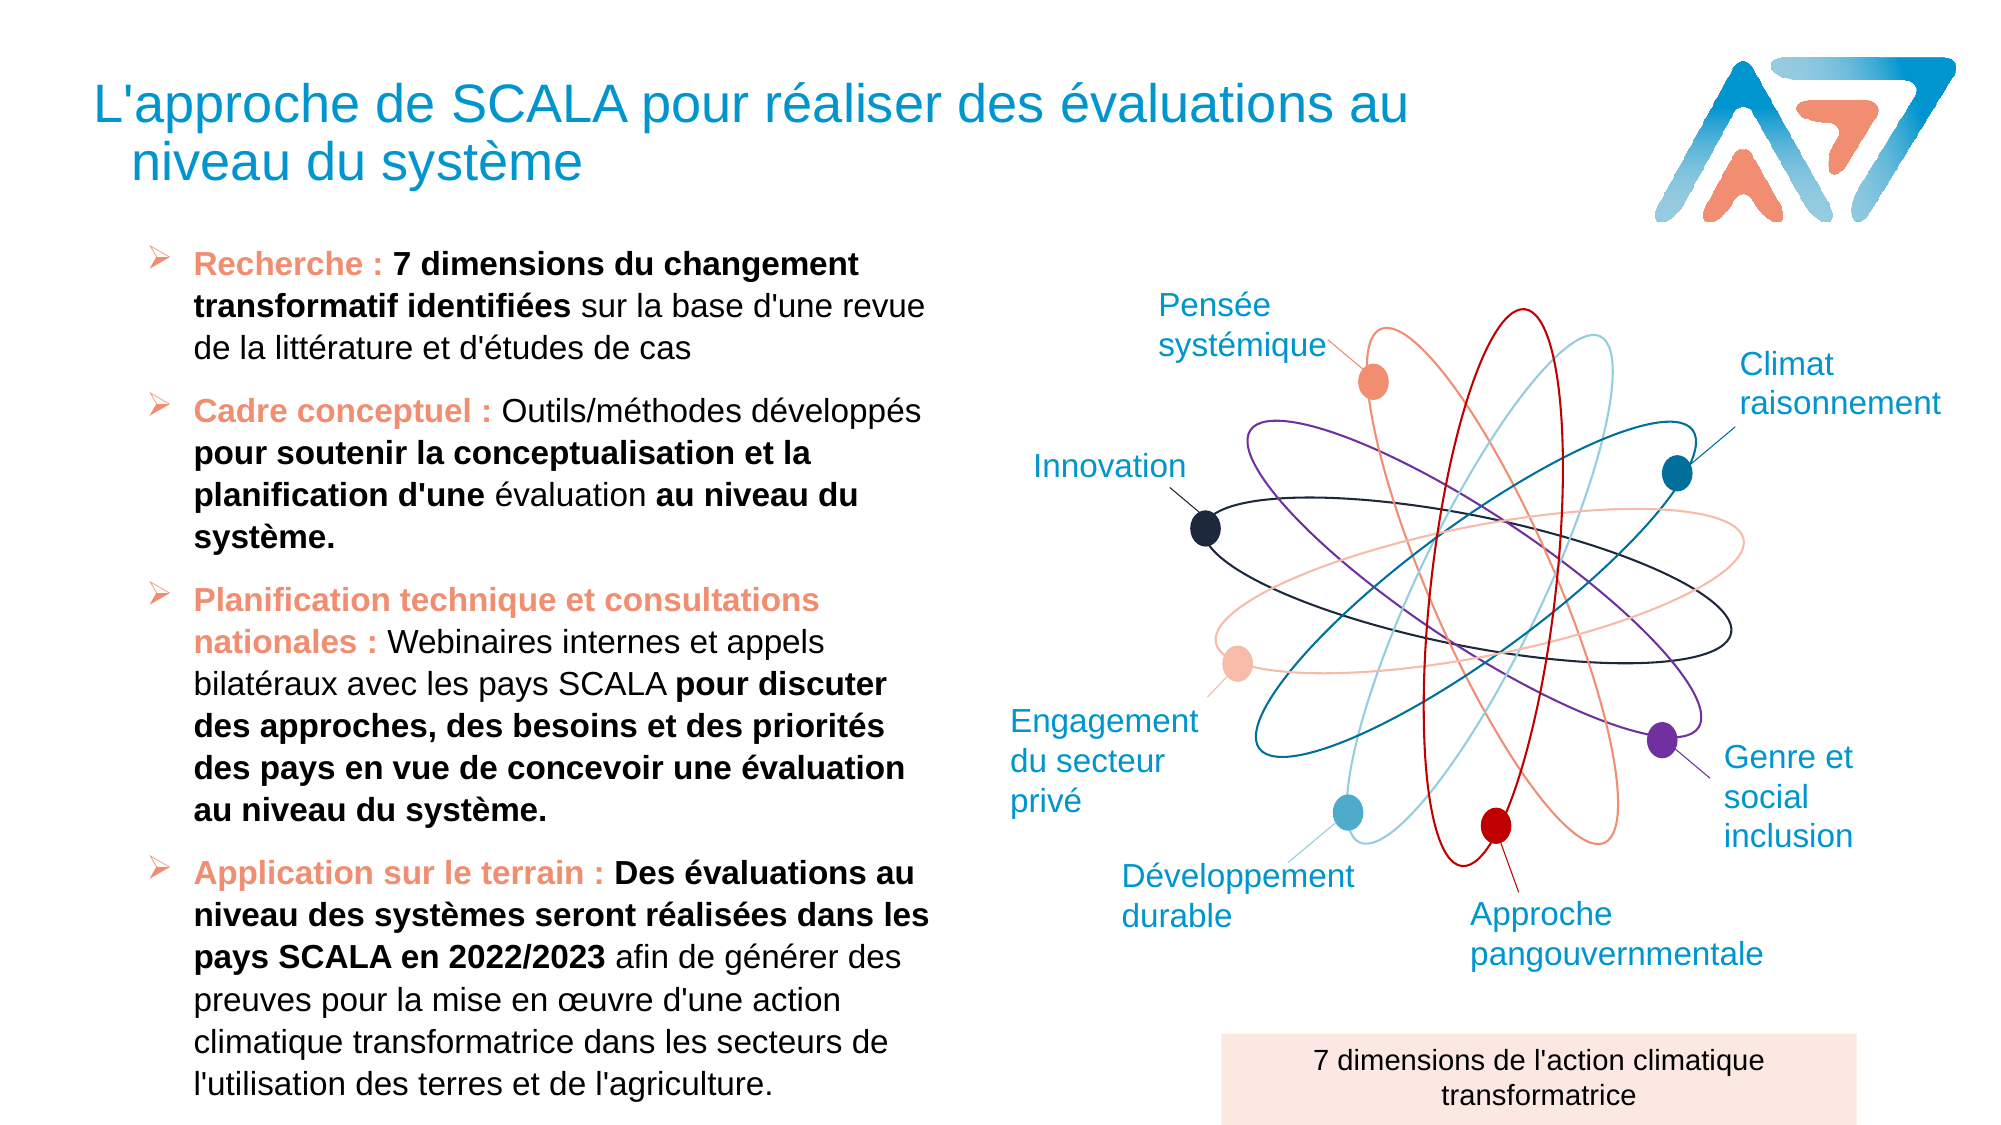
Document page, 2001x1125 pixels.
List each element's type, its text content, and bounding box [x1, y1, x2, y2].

list Recherche : 7 dimensions du changement transformatif identifiées sur la base d'une revue de la littérature et d'études de cas Cadre conceptuel : Outils/méthodes développés pour soutenir la conceptualisation et la planification d'une évaluation au niveau du système. Planification technique et consultations nationales : Webinaires internes et appels bilatéraux avec les pays SCALA pour discuter des approches, des besoins et des priorités des pays en vue de concevoir une évaluation au niveau du système. Application sur le terrain : Des évaluations au niveau des systèmes seront réalisées dans les pays SCALA en 2022/2023 afin de générer des preuves pour la mise en œuvre d'une action climatique transformatrice dans les secteurs de l'utilisation des terres et de l'agriculture. [131, 232, 952, 1079]
list L'approche de SCALA pour réaliser des évaluations au niveau du système [79, 67, 1587, 177]
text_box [995, 276, 2000, 981]
picture [1655, 57, 1956, 222]
text_box 7 dimensions de l'action climatique transformatrice [1221, 1033, 1857, 1125]
